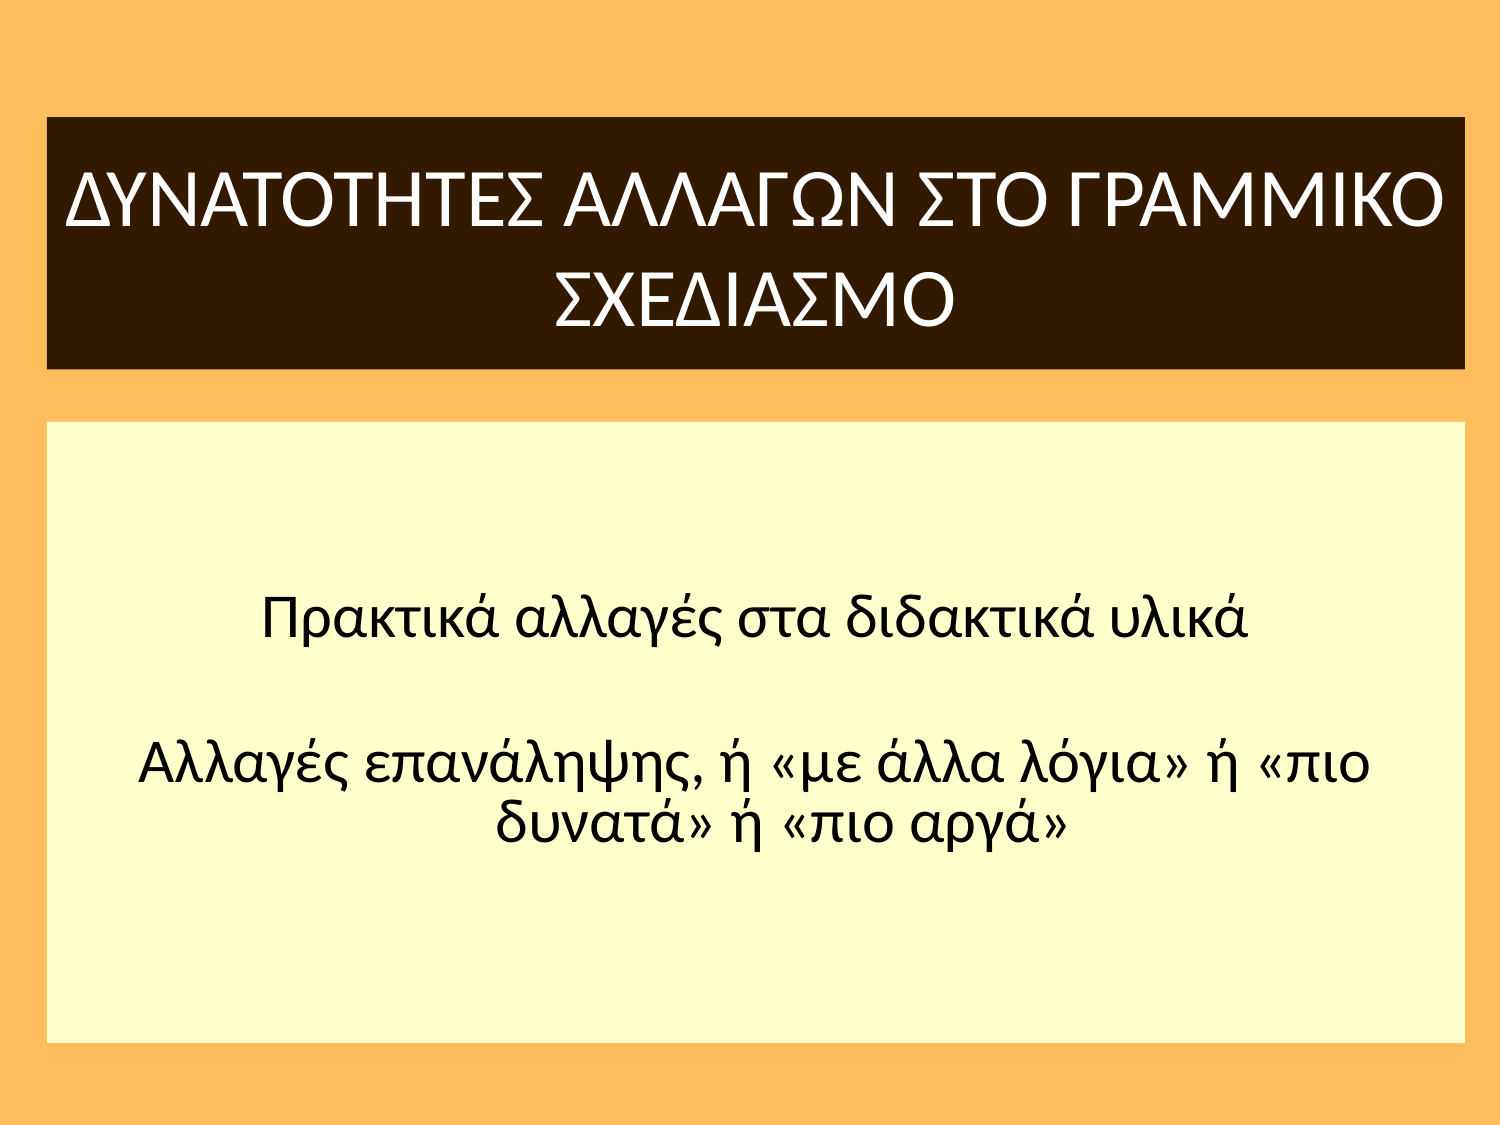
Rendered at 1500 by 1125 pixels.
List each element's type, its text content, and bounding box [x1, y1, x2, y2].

title ΔΥΝΑΤΟΤΗΤΕΣ ΑΛΛΑΓΩΝ ΣΤΟ ΓΡΑΜΜΙΚΟ ΣΧΕΔΙΑΣΜΟ [46, 117, 1465, 370]
list Πρακτικά αλλαγές στα διδακτικά υλικά Αλλαγές επανάληψης, ή «με άλλα λόγια» ή «πιο δυνατά» ή «πιο αργά» [46, 421, 1465, 1043]
